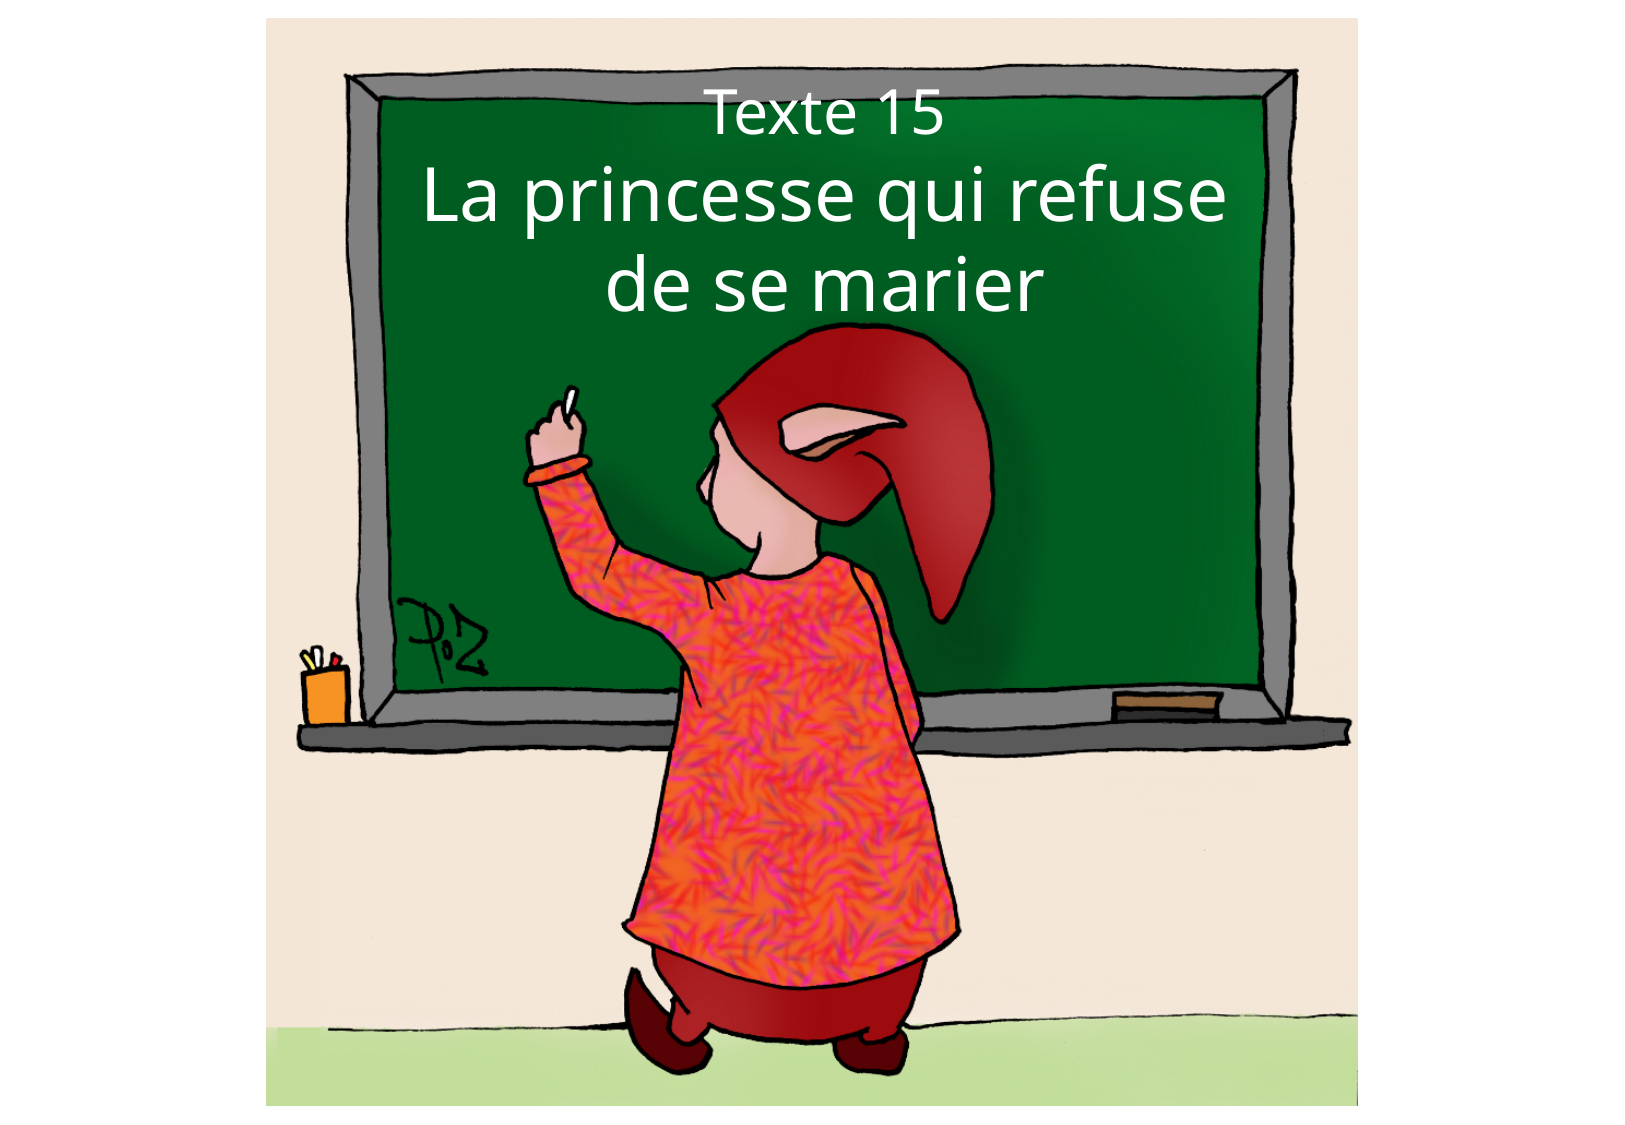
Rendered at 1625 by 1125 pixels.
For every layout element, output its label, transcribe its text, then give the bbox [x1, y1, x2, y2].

text_box Texte 15 La princesse qui refuse de se marier [377, 101, 1273, 297]
picture [266, 18, 1358, 1106]
